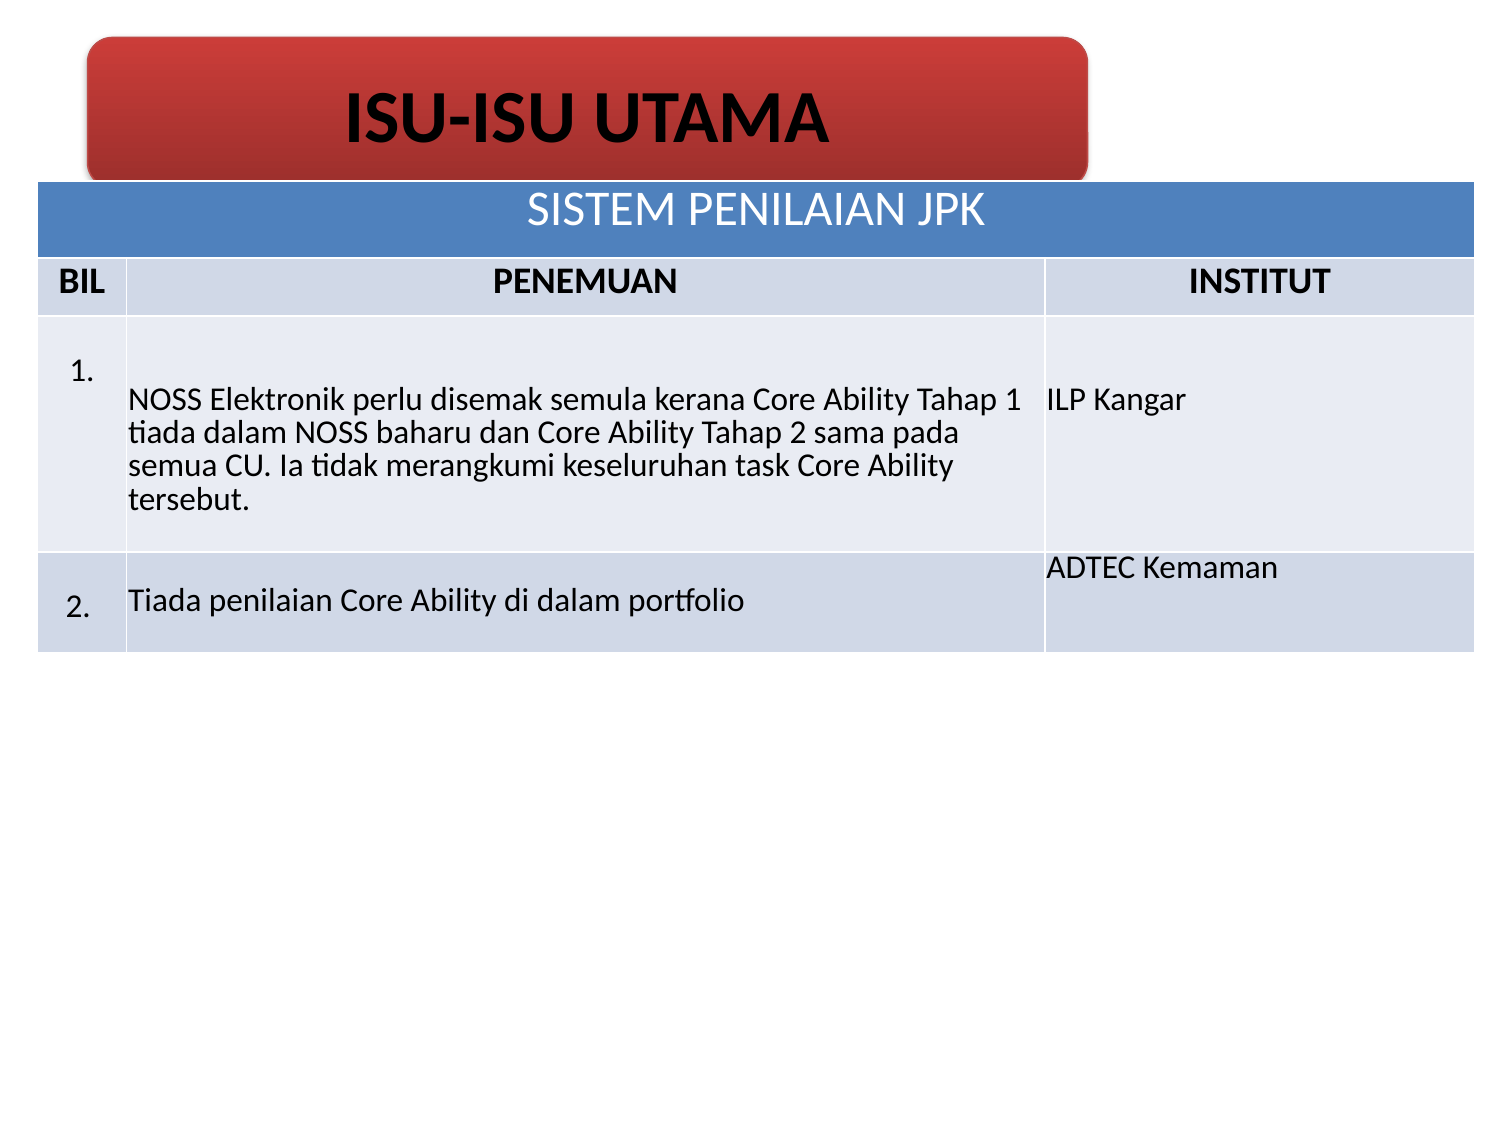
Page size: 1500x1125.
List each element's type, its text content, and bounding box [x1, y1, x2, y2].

table_cell 2. [38, 553, 126, 652]
table_cell INSTITUT [1046, 259, 1474, 315]
table_cell 1. [38, 317, 126, 551]
table_cell NOSS Elektronik perlu disemak semula kerana Core Ability Tahap 1 tiada dalam NOSS baharu dan Core Ability Tahap 2 sama pada semua CU. Ia tidak merangkumi keseluruhan task Core Ability tersebut. [127, 317, 1044, 551]
table_cell ILP Kangar [1046, 317, 1474, 551]
table_header SISTEM PENILAIAN JPK [38, 182, 1474, 257]
table_cell Tiada penilaian Core Ability di dalam portfolio [127, 553, 1044, 652]
text_box ISU-ISU UTAMA [86, 36, 1089, 180]
table_cell PENEMUAN [127, 259, 1044, 315]
table_cell ADTEC Kemaman [1046, 553, 1474, 652]
table_cell BIL [38, 259, 126, 315]
